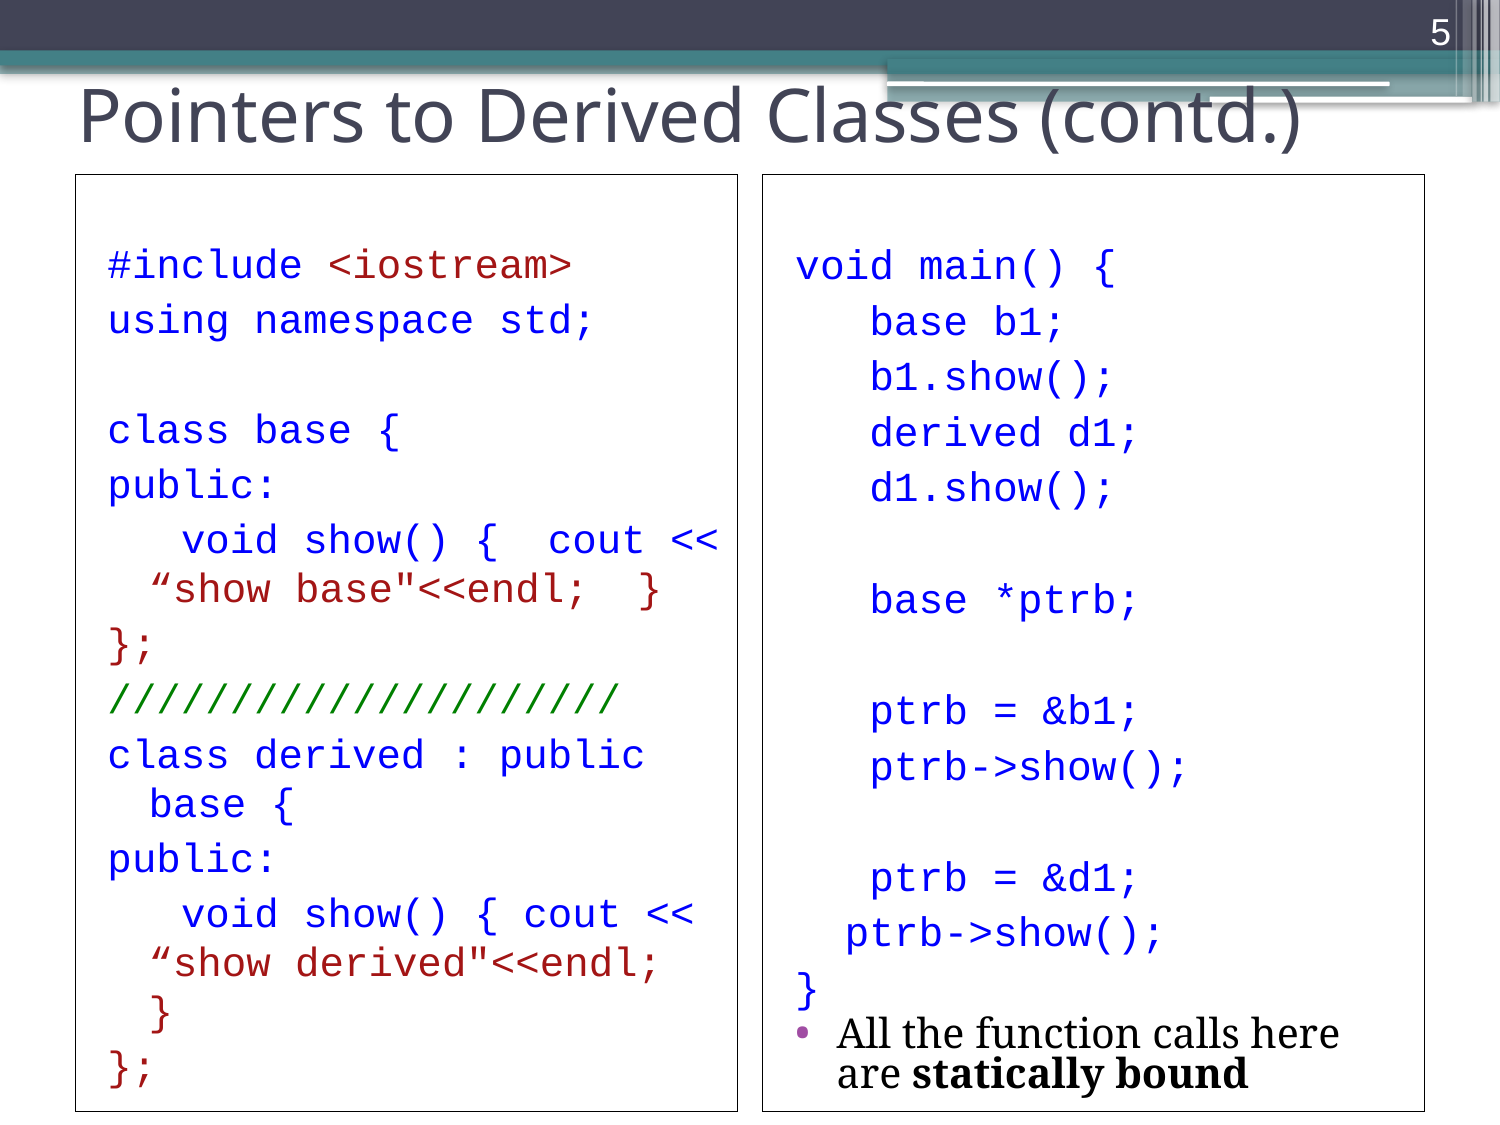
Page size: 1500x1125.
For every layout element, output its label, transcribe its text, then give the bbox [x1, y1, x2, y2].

footer [862, 100, 1080, 176]
list #include <iostream> using namespace std; class base { public: void show() { cout << “show base"<<endl; } }; ///////////////////// class derived : public base { public: void show() { cout << “show derived"<<endl; } }; [75, 174, 738, 1112]
title Pointers to Derived Classes (contd.) [62, 24, 1413, 200]
slide_number 5 [1341, 0, 1466, 61]
list void main() { base b1; b1.show(); derived d1; d1.show(); base *ptrb; ptrb = &b1; ptrb->show(); ptrb = &d1; ptrb->show(); } All the function calls here are statically bound [762, 174, 1425, 1112]
